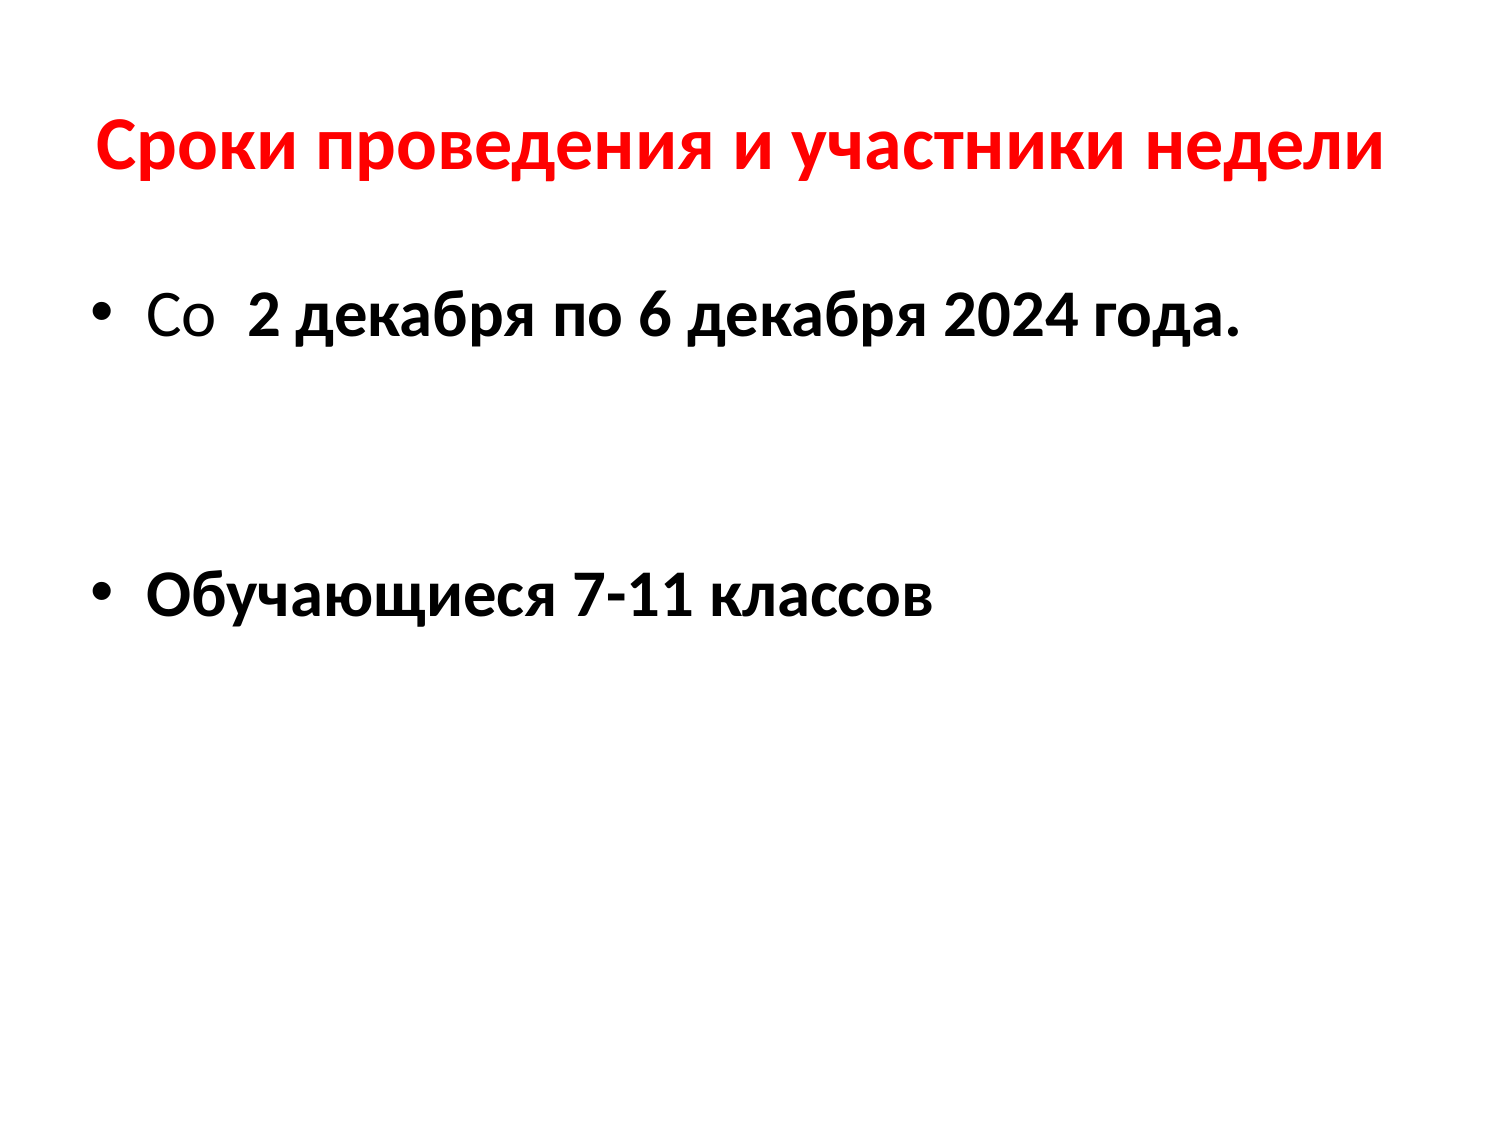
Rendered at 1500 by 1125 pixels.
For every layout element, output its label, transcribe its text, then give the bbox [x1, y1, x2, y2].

list Со 2 декабря по 6 декабря 2024 года. Обучающиеся 7-11 классов [75, 262, 1425, 1005]
title Сроки проведения и участники недели [75, 45, 1425, 233]
